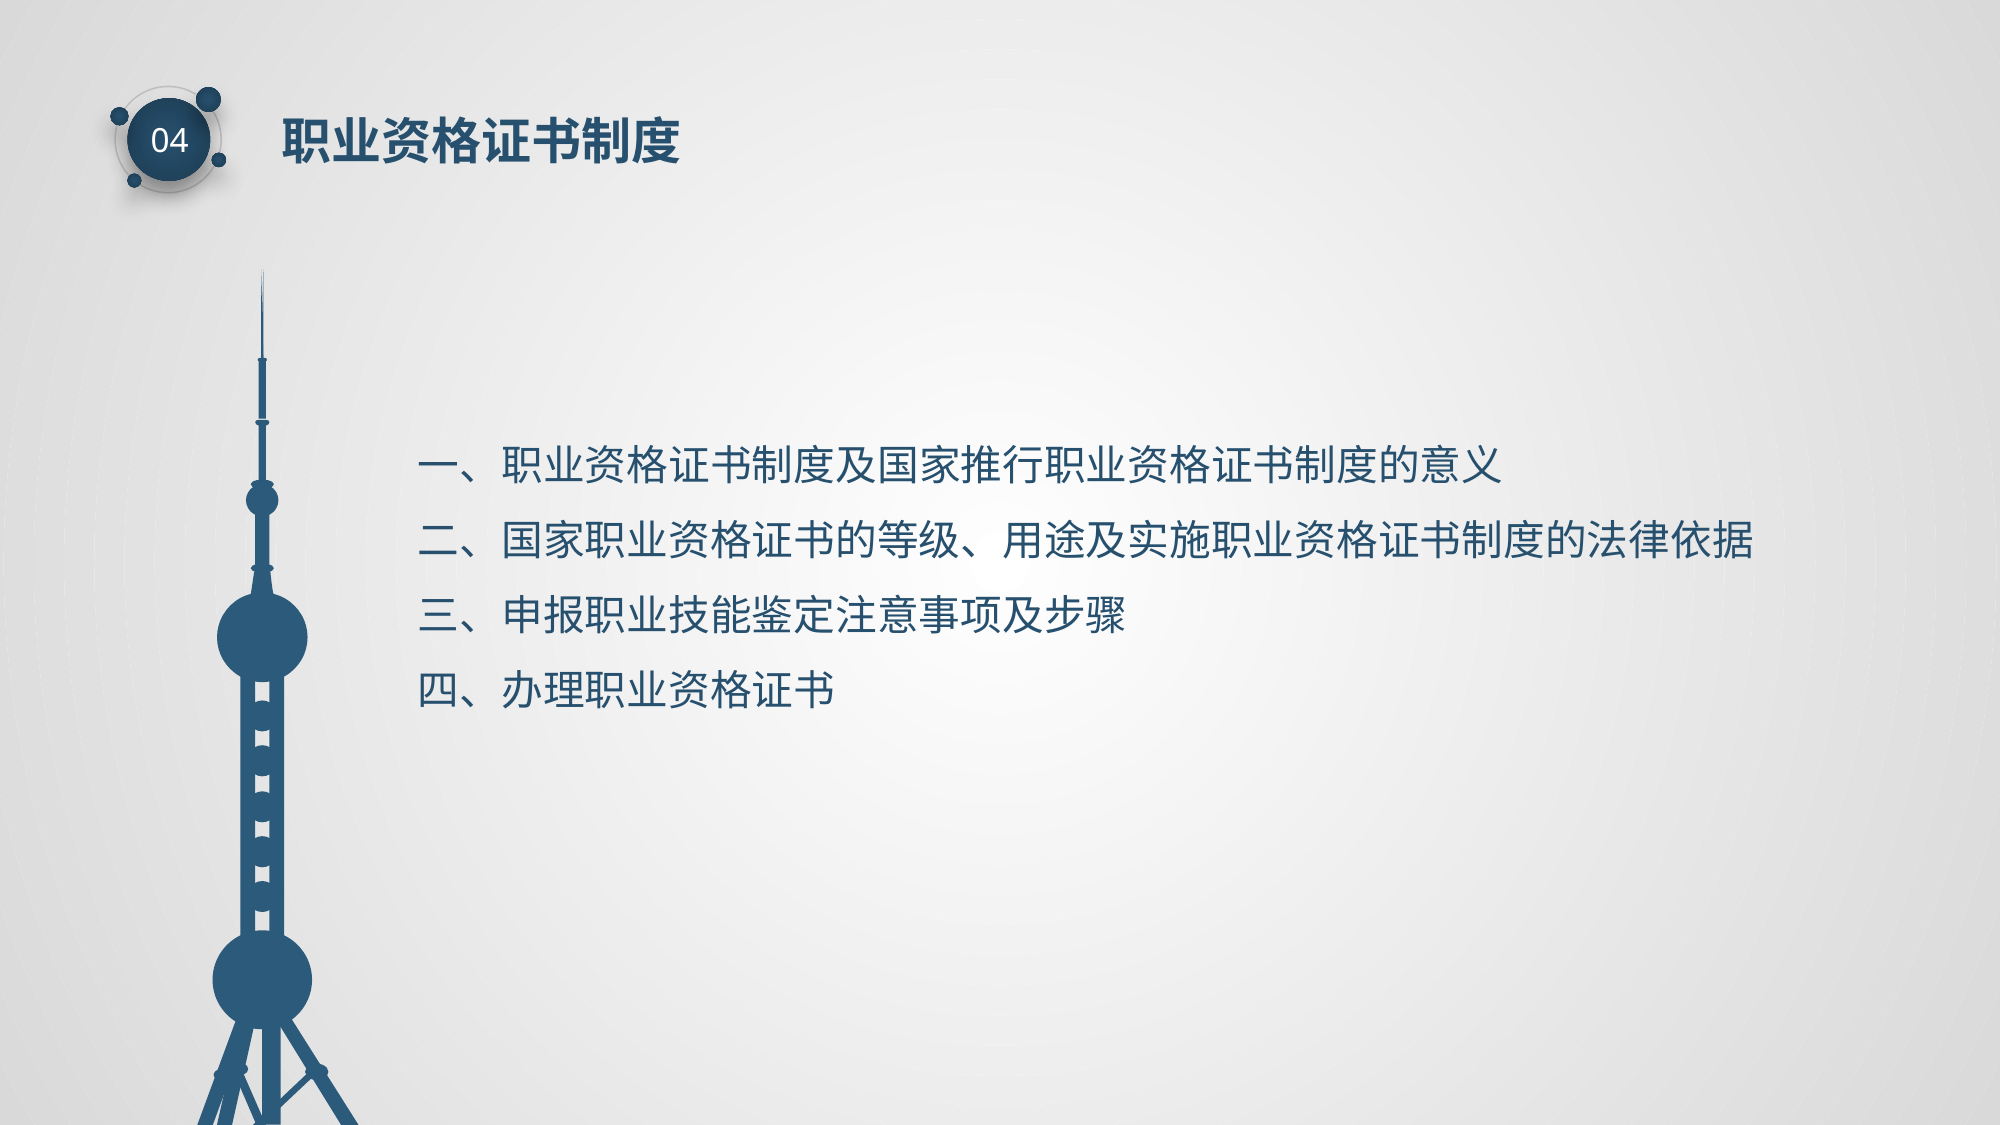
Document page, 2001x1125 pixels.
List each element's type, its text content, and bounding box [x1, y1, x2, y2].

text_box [110, 86, 226, 193]
text_box 一、职业资格证书制度及国家推行职业资格证书制度的意义 二、国家职业资格证书的等级、用途及实施职业资格证书制度的法律依据 三、申报职业技能鉴定注意事项及步骤 四、办理职业资格证书 [403, 406, 1790, 722]
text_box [197, 269, 359, 1125]
text_box 职业资格证书制度 [266, 101, 697, 177]
